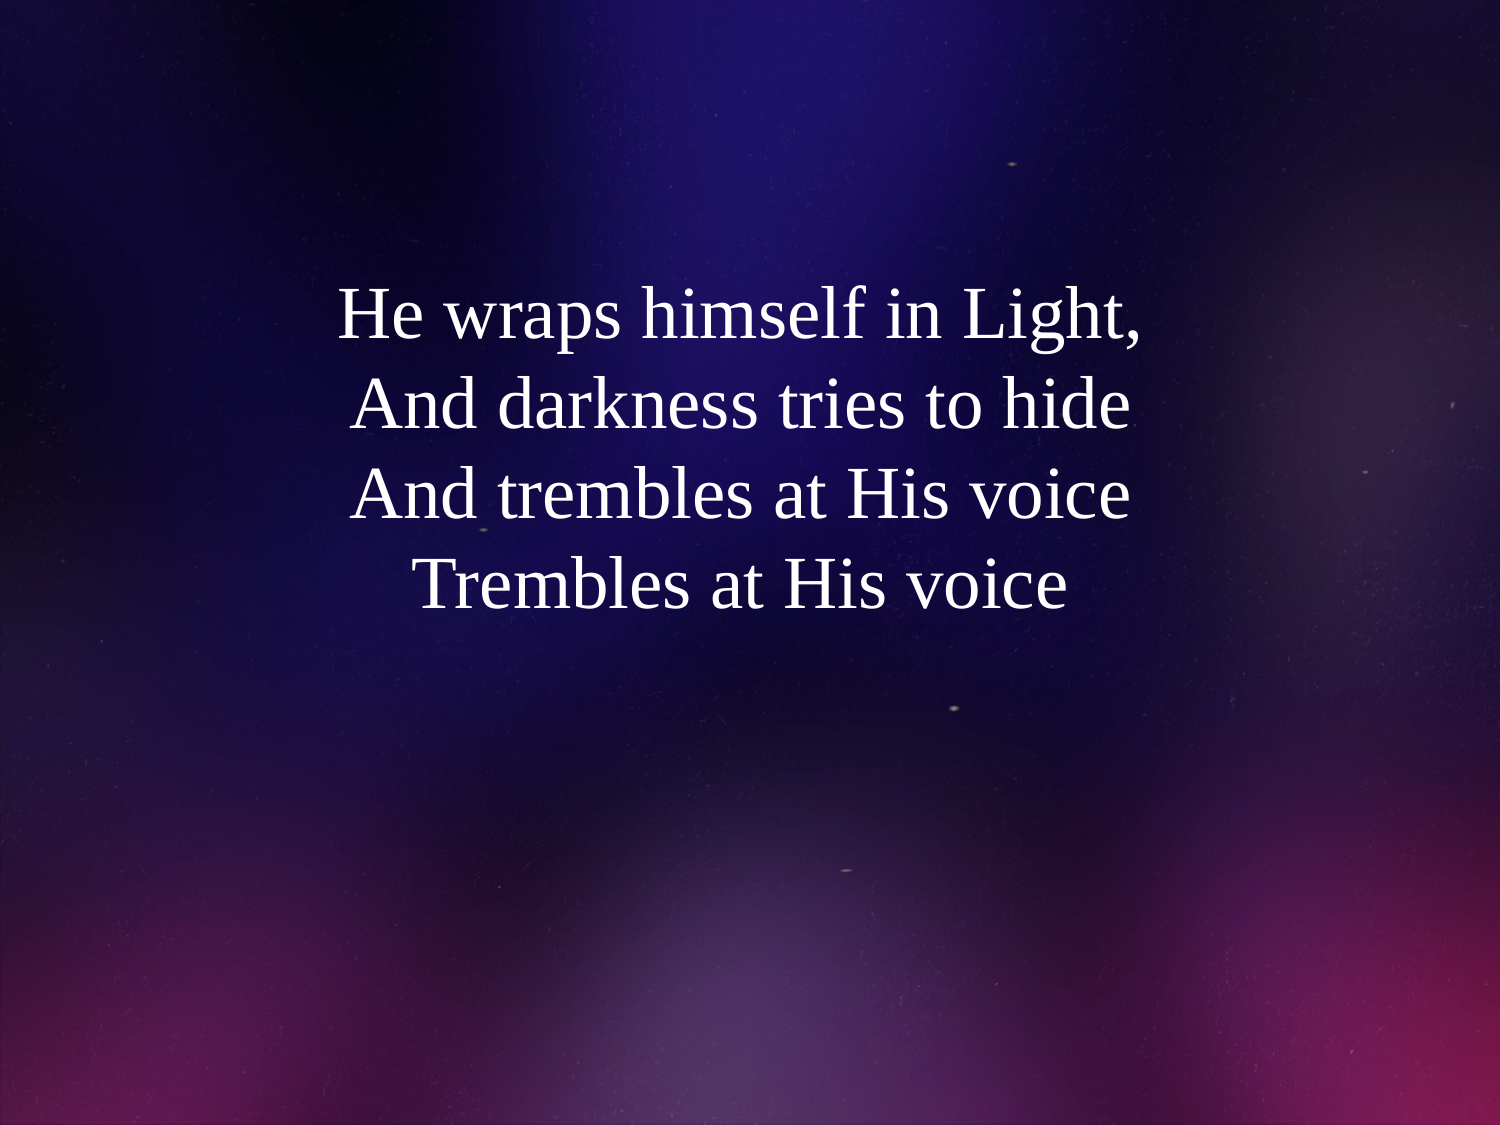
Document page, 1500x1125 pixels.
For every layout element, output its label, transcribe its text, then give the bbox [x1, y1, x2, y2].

title He wraps himself in Light, And darkness tries to hide And trembles at His voice Trembles at His voice [112, 350, 1388, 538]
picture [0, 0, 1500, 1125]
